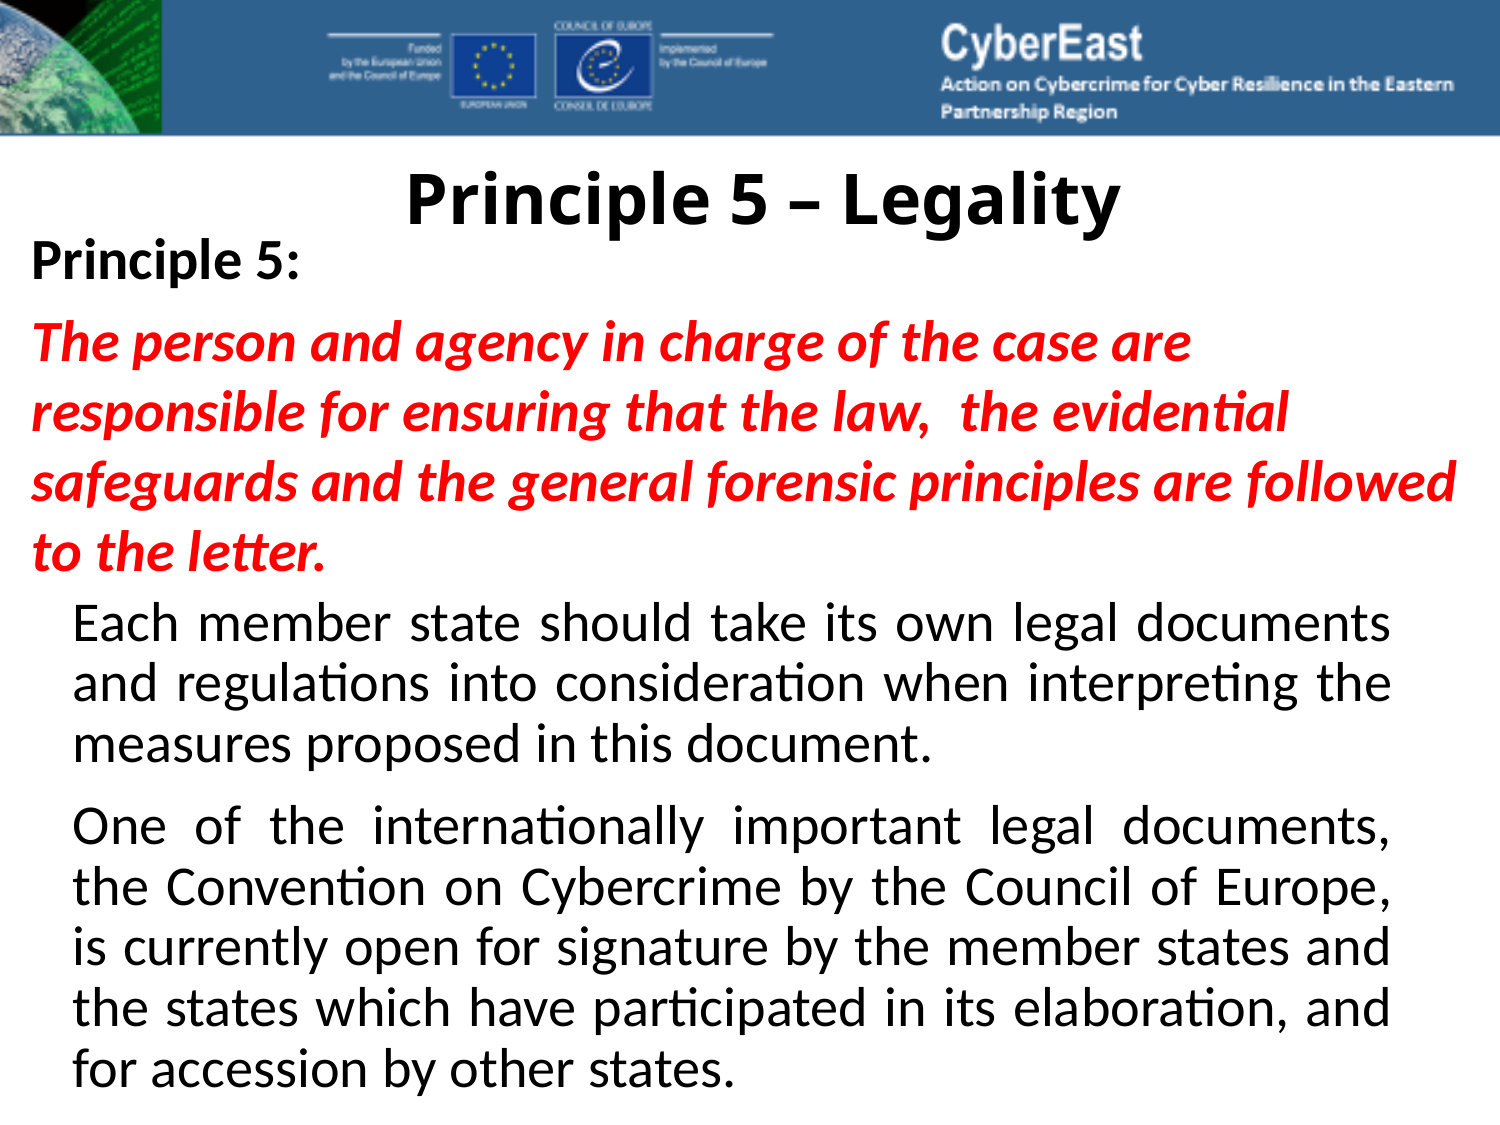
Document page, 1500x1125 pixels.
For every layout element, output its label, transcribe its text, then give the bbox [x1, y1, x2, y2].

title Principle 5 – Legality [389, 130, 1227, 214]
text_box Principle 5: The person and agency in charge of the case are responsible for ensuring that the law, the evidential safeguards and the general forensic principles are followed to the letter. [16, 214, 1483, 573]
list Each member state should take its own legal documents and regulations into consideration when interpreting the measures proposed in this document. One of the internationally important legal documents, the Convention on Cybercrime by the Council of Europe, is currently open for signature by the member states and the states which have participated in its elaboration, and for accession by other states. [57, 585, 1408, 1125]
picture [0, 0, 1500, 1125]
